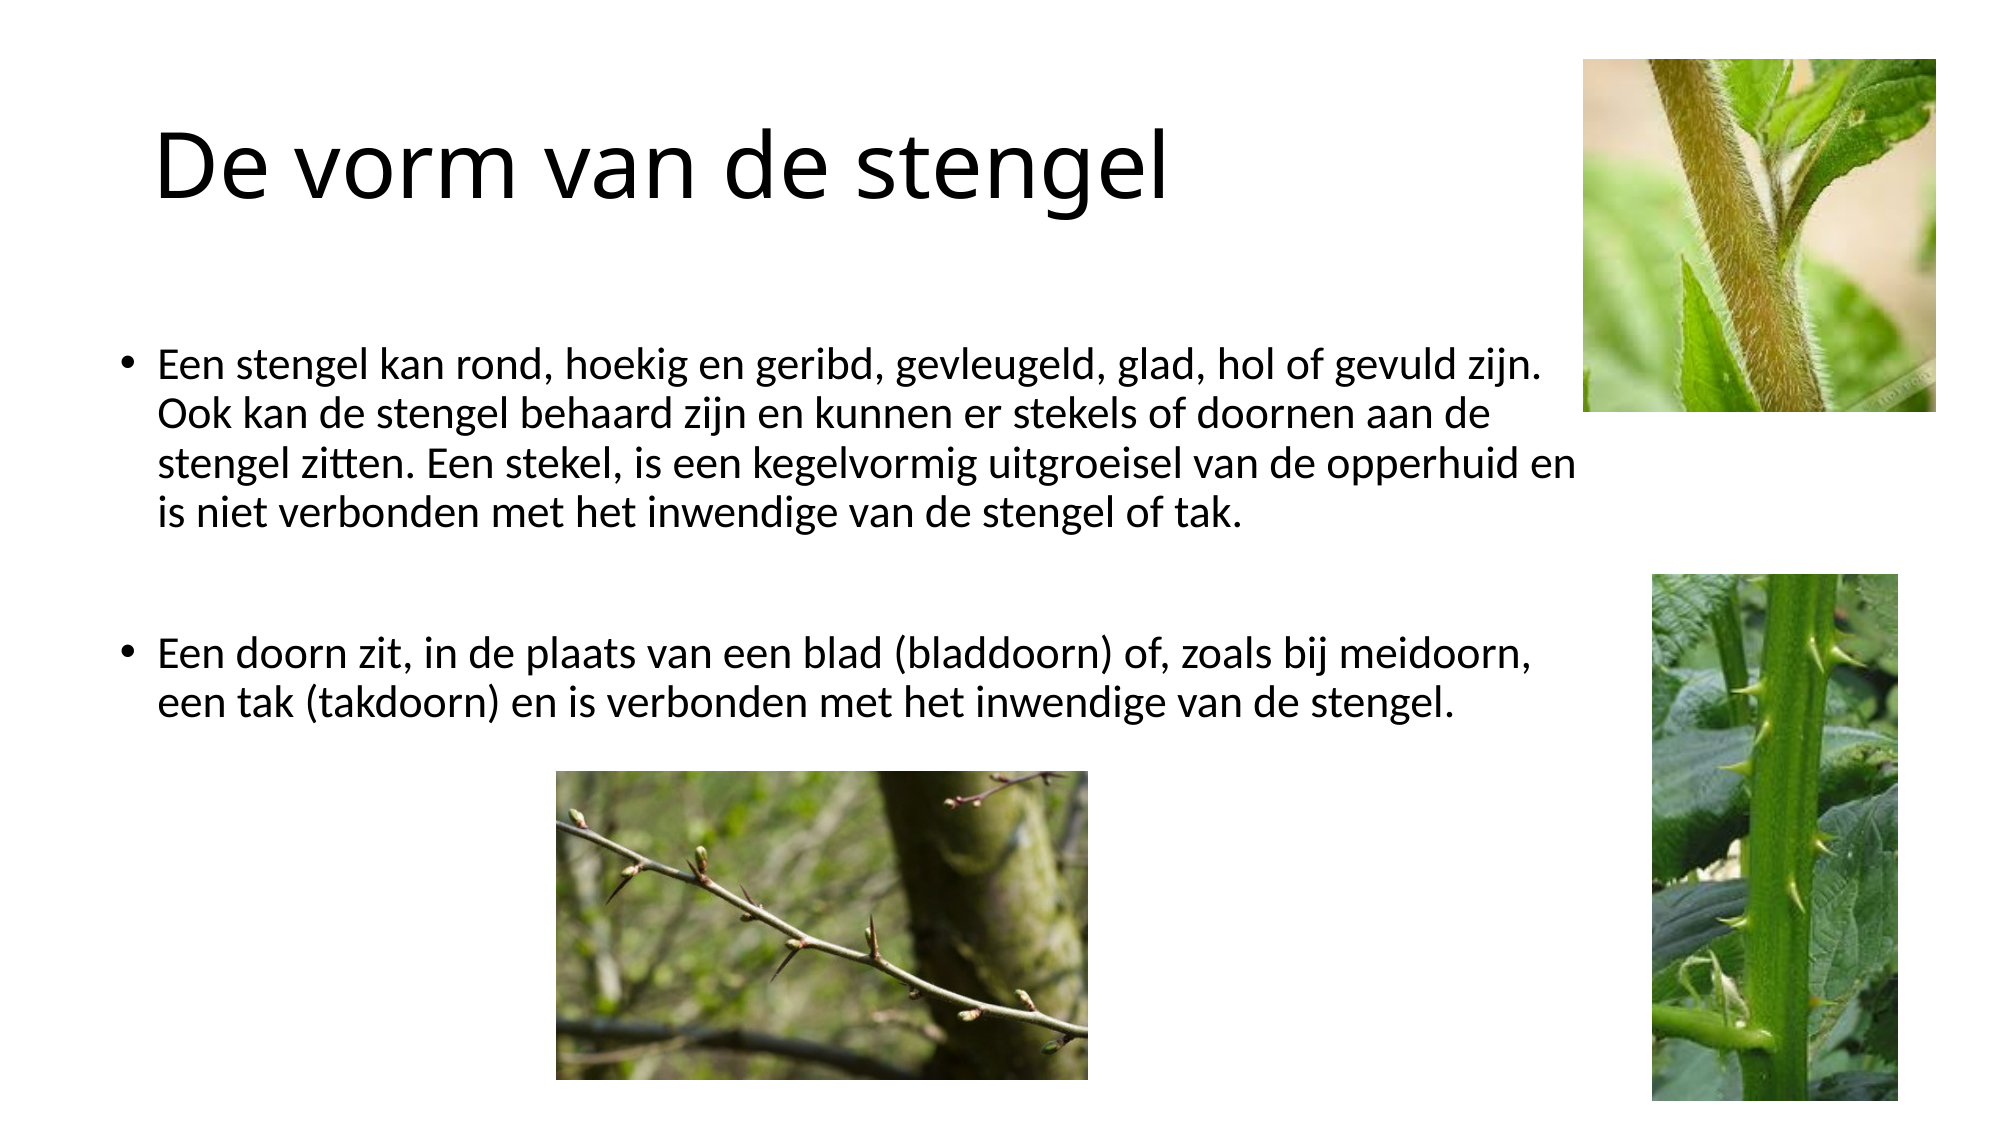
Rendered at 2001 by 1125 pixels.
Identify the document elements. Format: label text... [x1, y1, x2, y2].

list Een stengel kan rond, hoekig en geribd, gevleugeld, glad, hol of gevuld zijn. Ook kan de stengel behaard zijn en kunnen er stekels of doornen aan de stengel zitten. Een stekel, is een kegelvormig uitgroeisel van de opperhuid en is niet verbonden met het inwendige van de stengel of tak. Een doorn zit, in de plaats van een blad (bladdoorn) of, zoals bij meidoorn, een tak (takdoorn) en is verbonden met het inwendige van de stengel. [104, 332, 1616, 1046]
picture [1652, 574, 1898, 1101]
title De vorm van de stengel [137, 59, 1583, 278]
picture [1583, 59, 1936, 412]
picture [556, 771, 1088, 1080]
